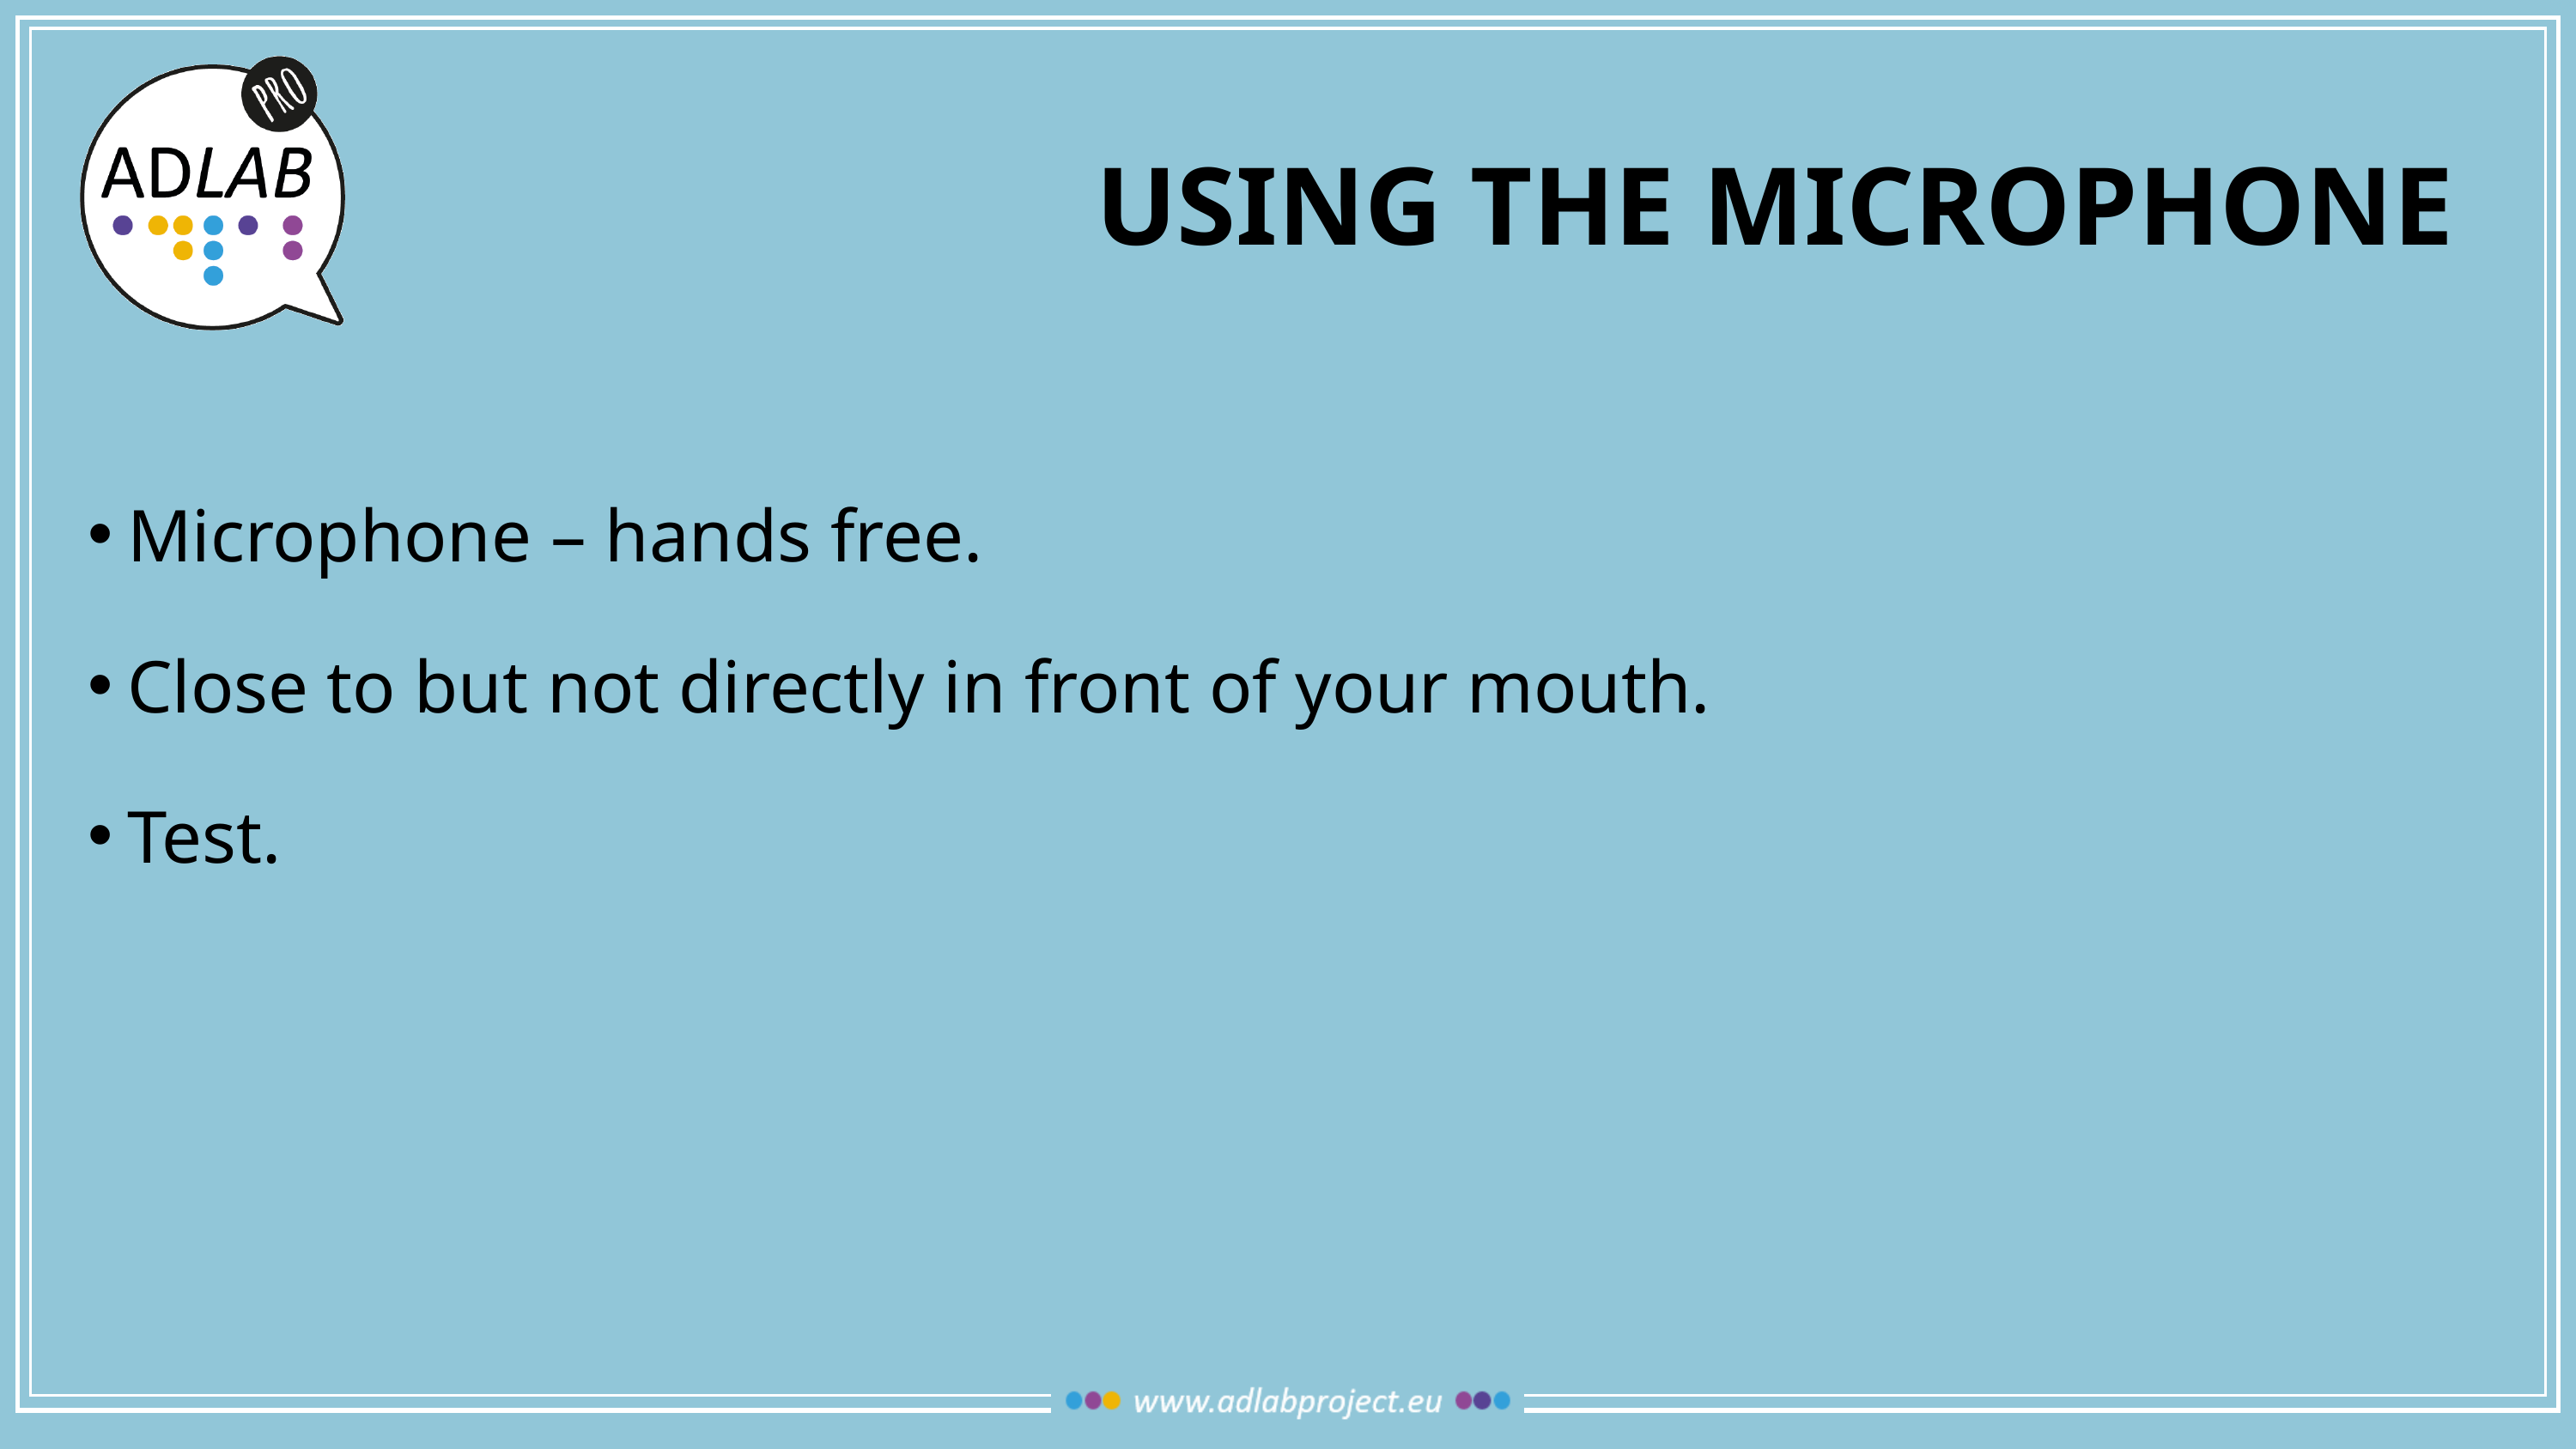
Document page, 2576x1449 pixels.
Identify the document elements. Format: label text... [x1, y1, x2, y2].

title Using the microphone [384, 70, 2467, 351]
list Microphone – hands free. Close to but not directly in front of your mouth. Test. [75, 440, 2501, 1122]
picture [72, 49, 353, 330]
picture [1051, 1378, 1524, 1429]
